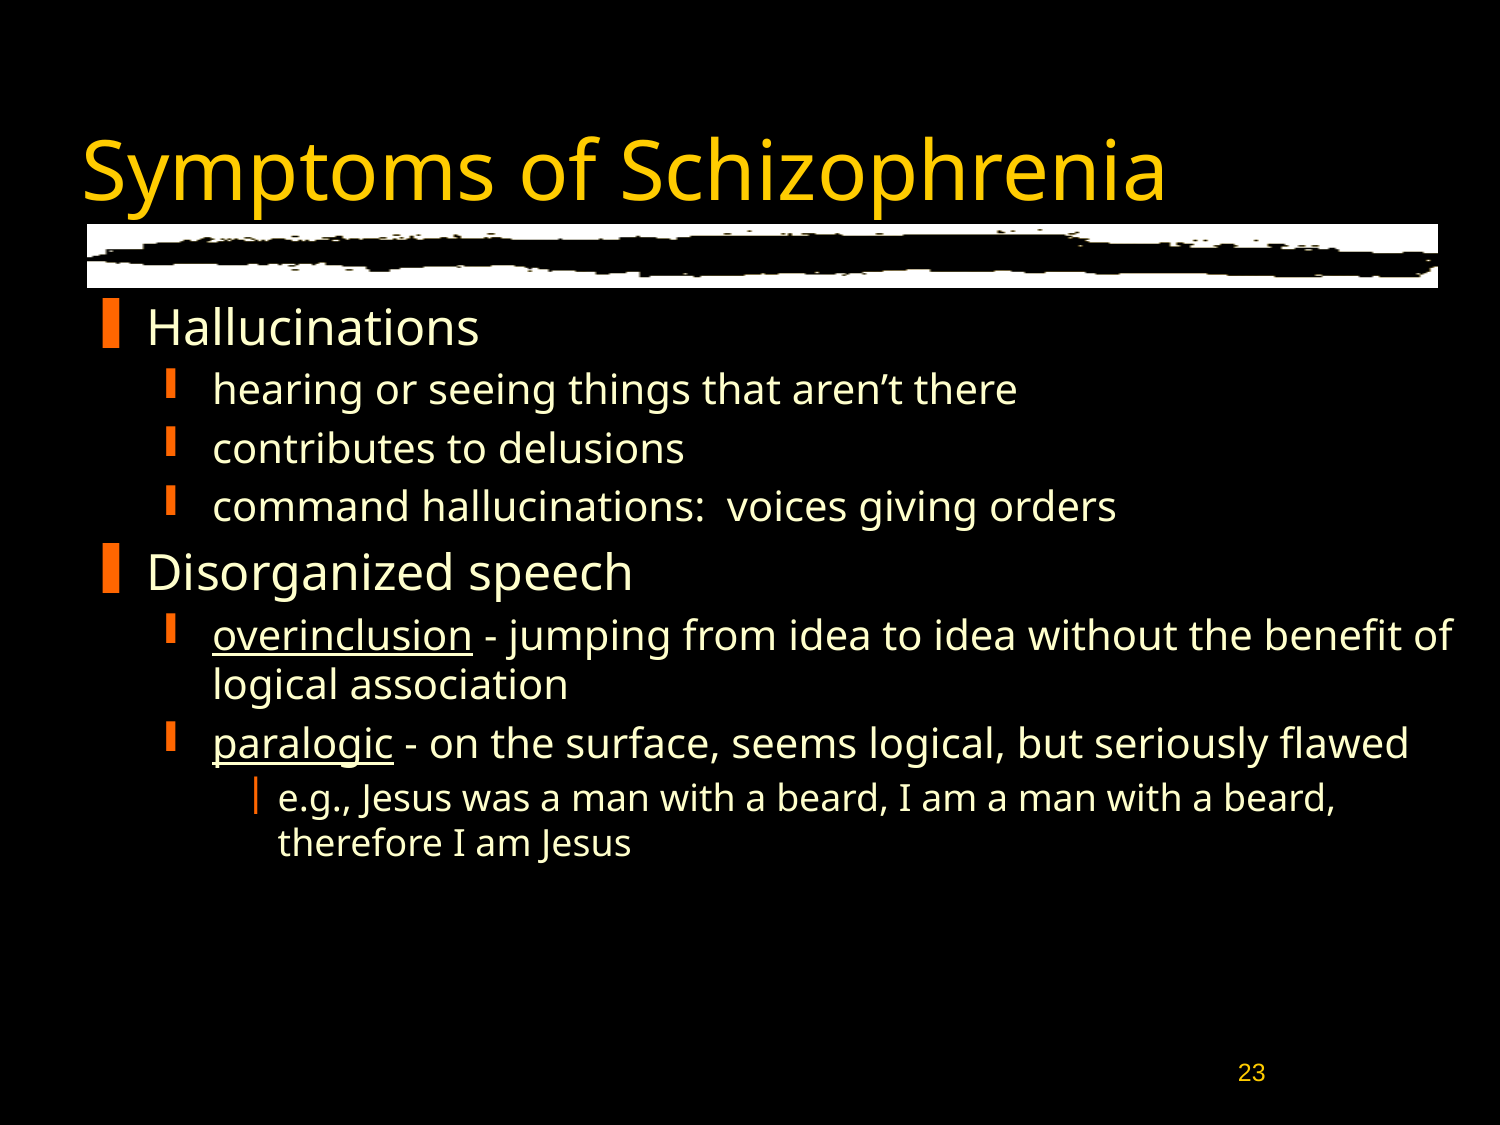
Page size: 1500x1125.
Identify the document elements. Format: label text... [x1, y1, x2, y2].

title Symptoms of Schizophrenia [66, 37, 1438, 226]
list Hallucinations hearing or seeing things that aren’t there contributes to delusions command hallucinations: voices giving orders Disorganized speech overinclusion - jumping from idea to idea without the benefit of logical association paralogic - on the surface, seems logical, but seriously flawed e.g., Jesus was a man with a beard, I am a man with a beard, therefore I am Jesus [74, 287, 1500, 973]
